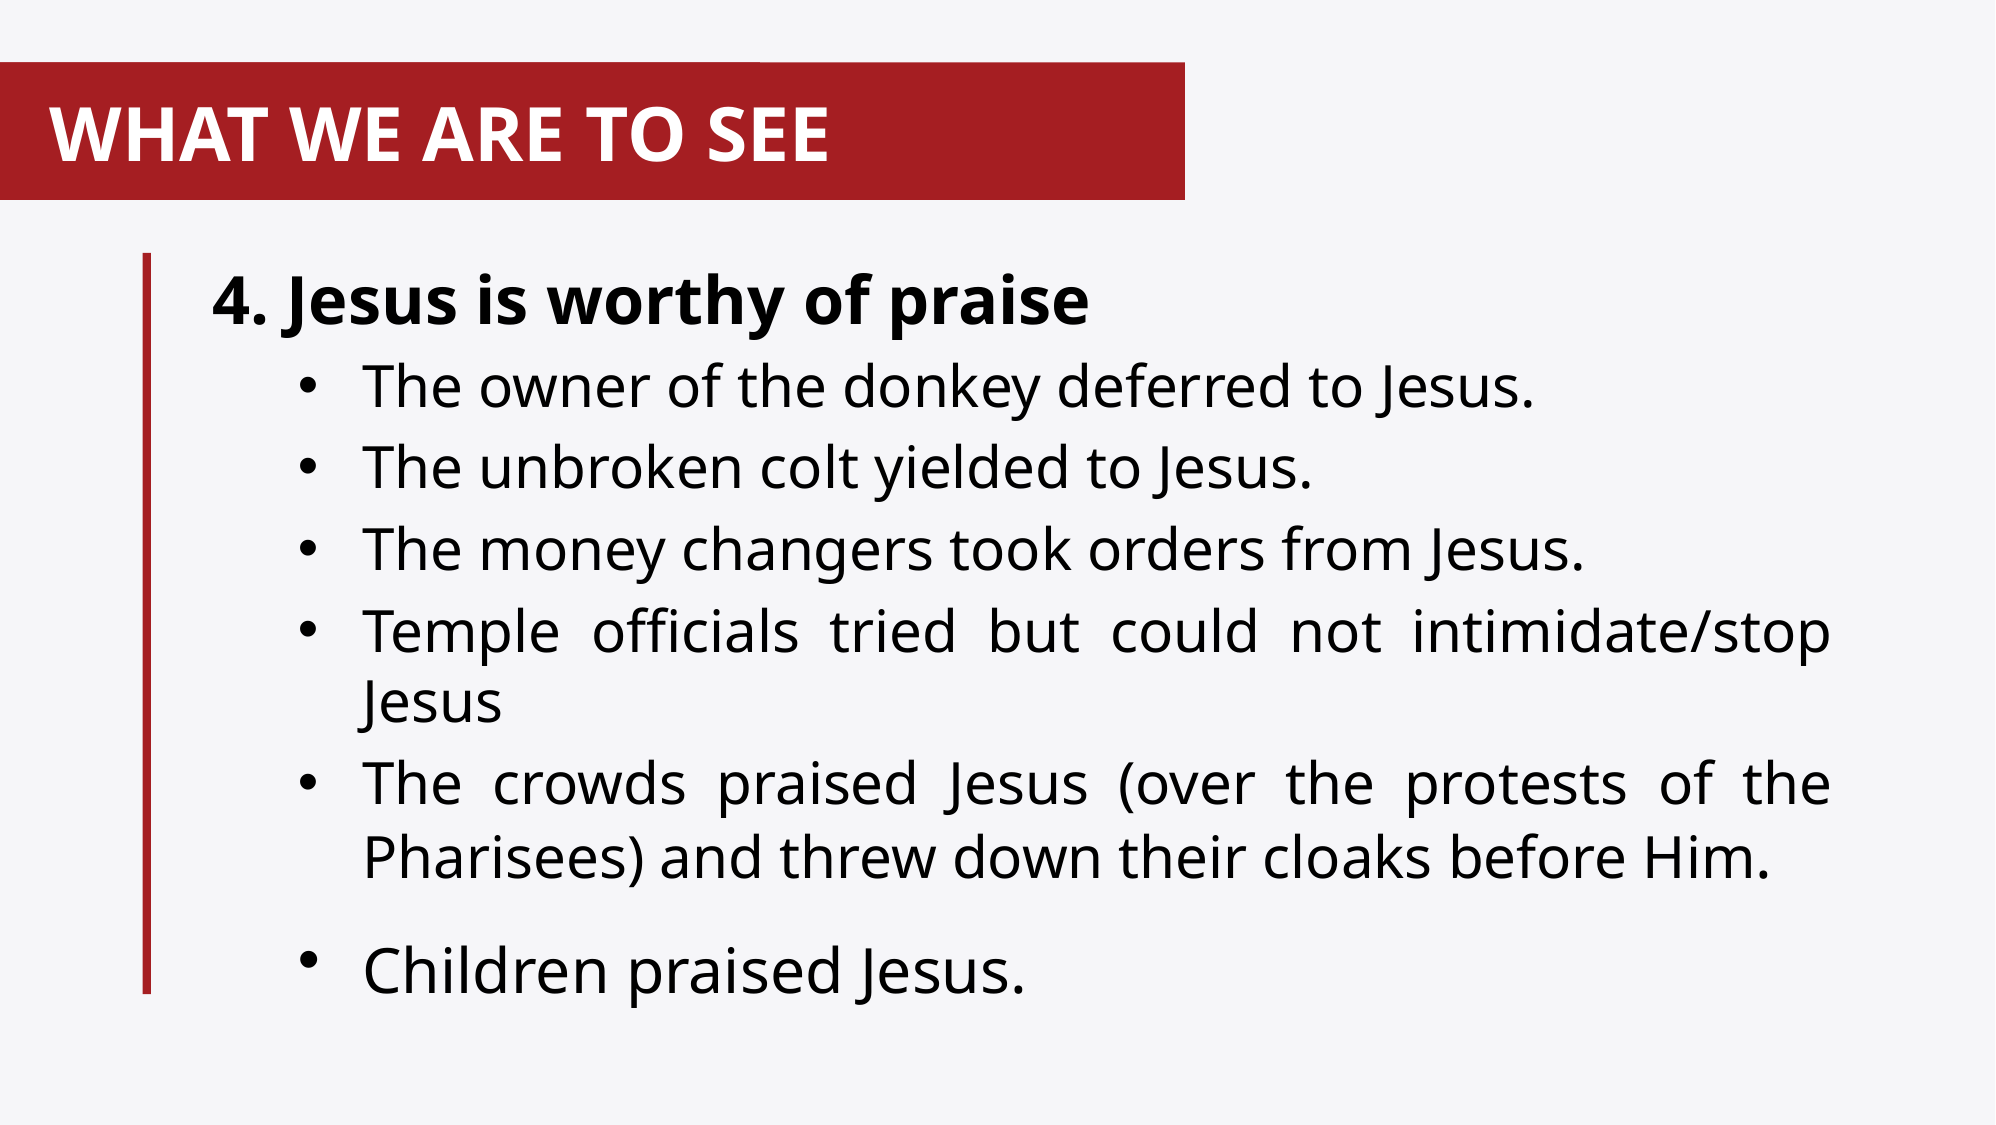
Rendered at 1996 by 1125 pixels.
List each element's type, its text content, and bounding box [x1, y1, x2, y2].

subtitle 4. Jesus is worthy of praise The owner of the donkey deferred to Jesus. The unbroken colt yielded to Jesus. The money changers took orders from Jesus. Temple officials tried but could not intimidate/stop Jesus The crowds praised Jesus (over the protests of the Pharisees) and threw down their cloaks before Him. Children praised Jesus. [197, 249, 1848, 1025]
title WHAT WE ARE TO SEE [0, 62, 1185, 200]
